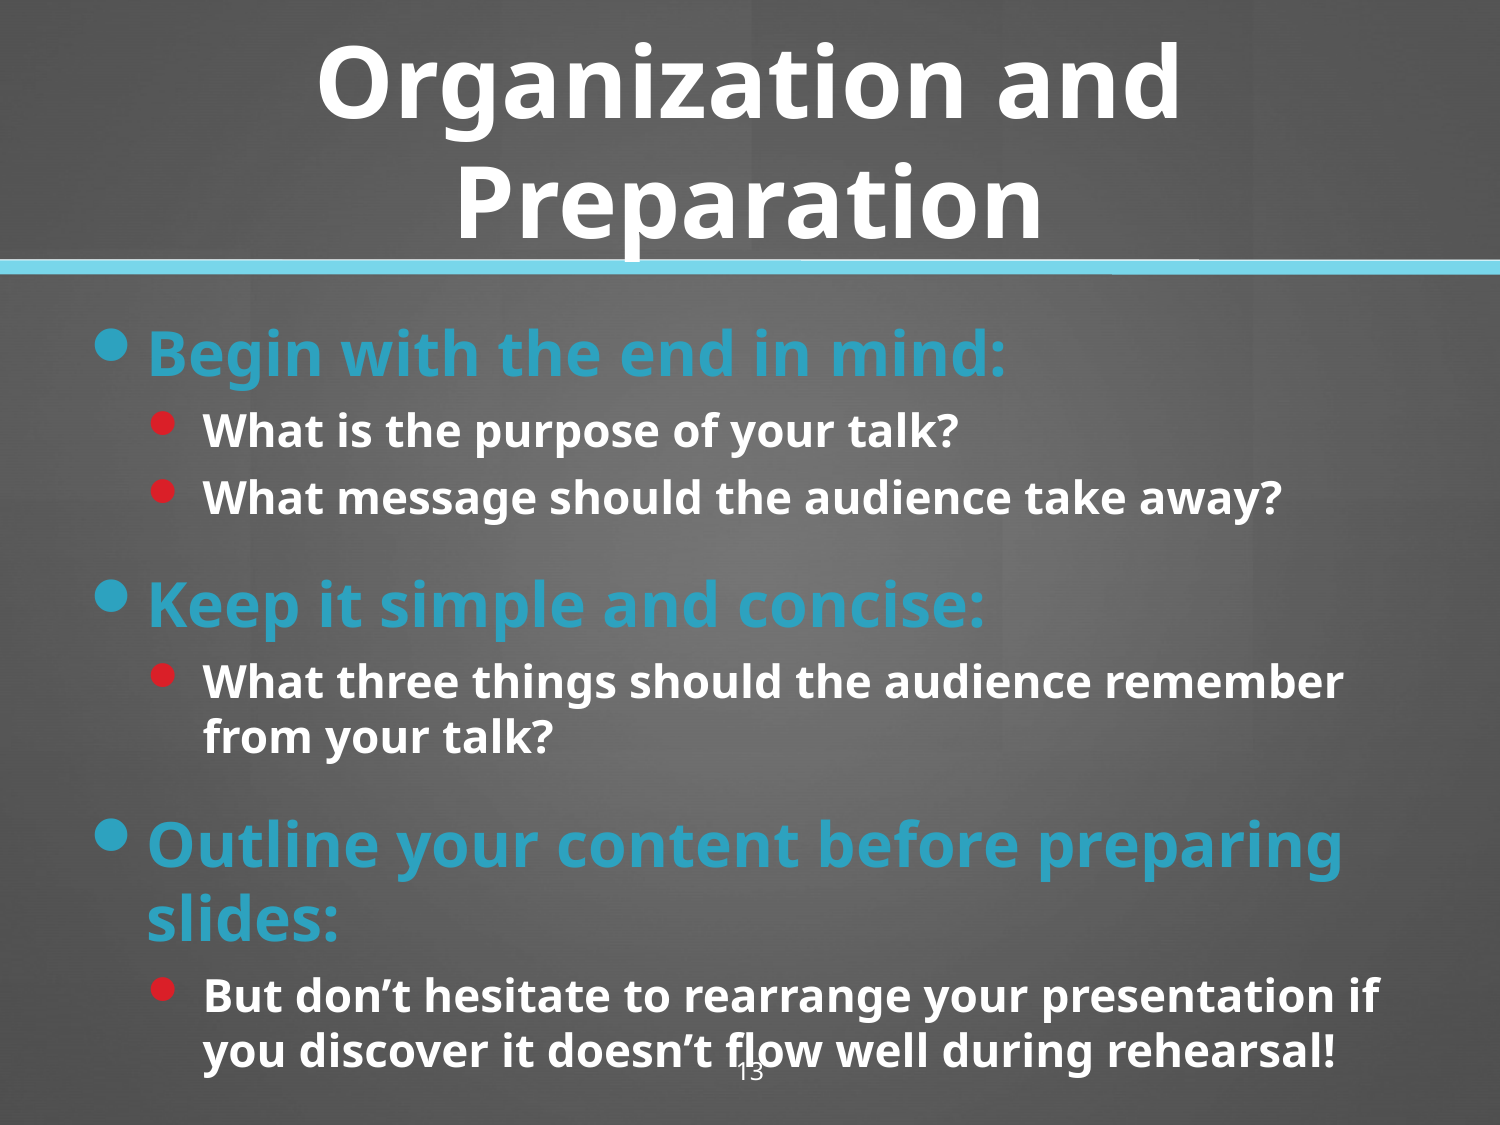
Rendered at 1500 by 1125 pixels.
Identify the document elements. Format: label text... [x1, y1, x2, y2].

title Organization and Preparation [75, 45, 1425, 233]
list Begin with the end in mind: What is the purpose of your talk? What message should the audience take away? Keep it simple and concise: What three things should the audience remember from your talk? Outline your content before preparing slides: But don’t hesitate to rearrange your presentation if you discover it doesn’t flow well during rehearsal! [75, 306, 1425, 1103]
slide_number 13 [699, 1042, 800, 1103]
